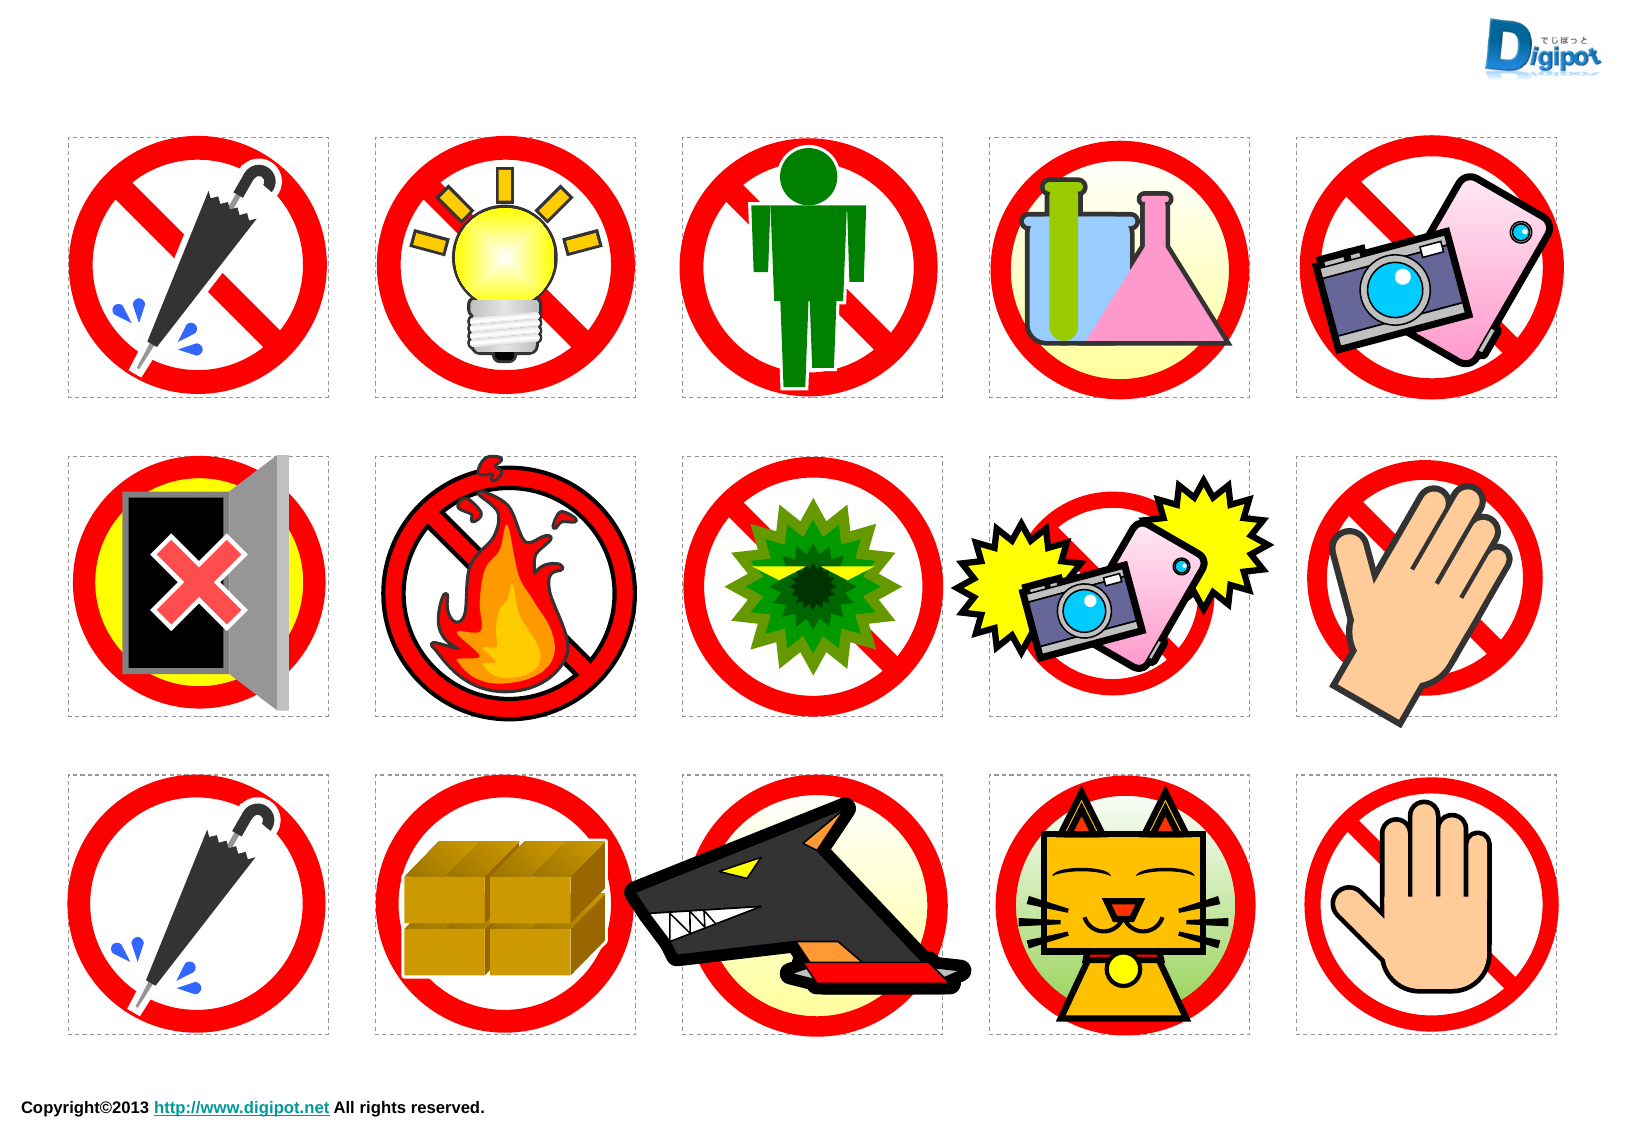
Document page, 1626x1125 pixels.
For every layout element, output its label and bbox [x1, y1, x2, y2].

text_box [956, 480, 1269, 696]
text_box [383, 456, 636, 720]
text_box [1299, 134, 1565, 400]
text_box [72, 454, 326, 711]
text_box [634, 774, 961, 1037]
text_box [679, 138, 938, 397]
text_box [995, 775, 1256, 1036]
text_box [990, 140, 1250, 400]
text_box [67, 774, 326, 1033]
text_box [1304, 777, 1559, 1032]
text_box [68, 135, 328, 395]
text_box [376, 135, 636, 395]
text_box [1306, 459, 1543, 711]
text_box [683, 456, 944, 717]
text_box [375, 774, 633, 1033]
picture [1485, 18, 1602, 82]
